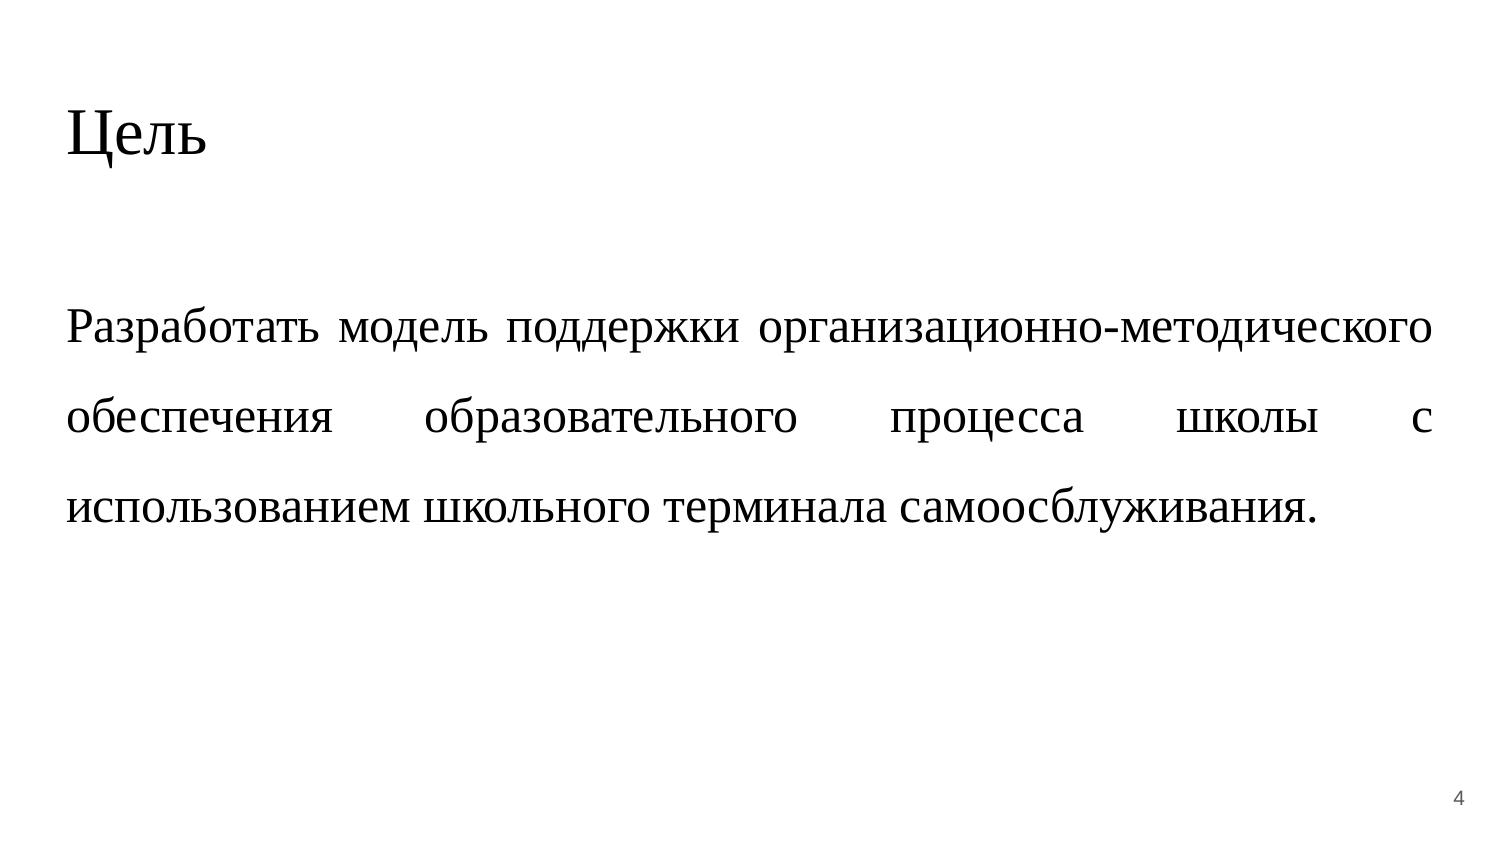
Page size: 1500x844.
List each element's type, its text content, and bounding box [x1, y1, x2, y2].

title Цель [51, 72, 1449, 167]
list Разработать модель поддержки организационно-методического обеспечения образовательного процесса школы с использованием школьного терминала самоосблуживания. [51, 247, 1449, 808]
slide_number 4 [1389, 764, 1480, 830]
